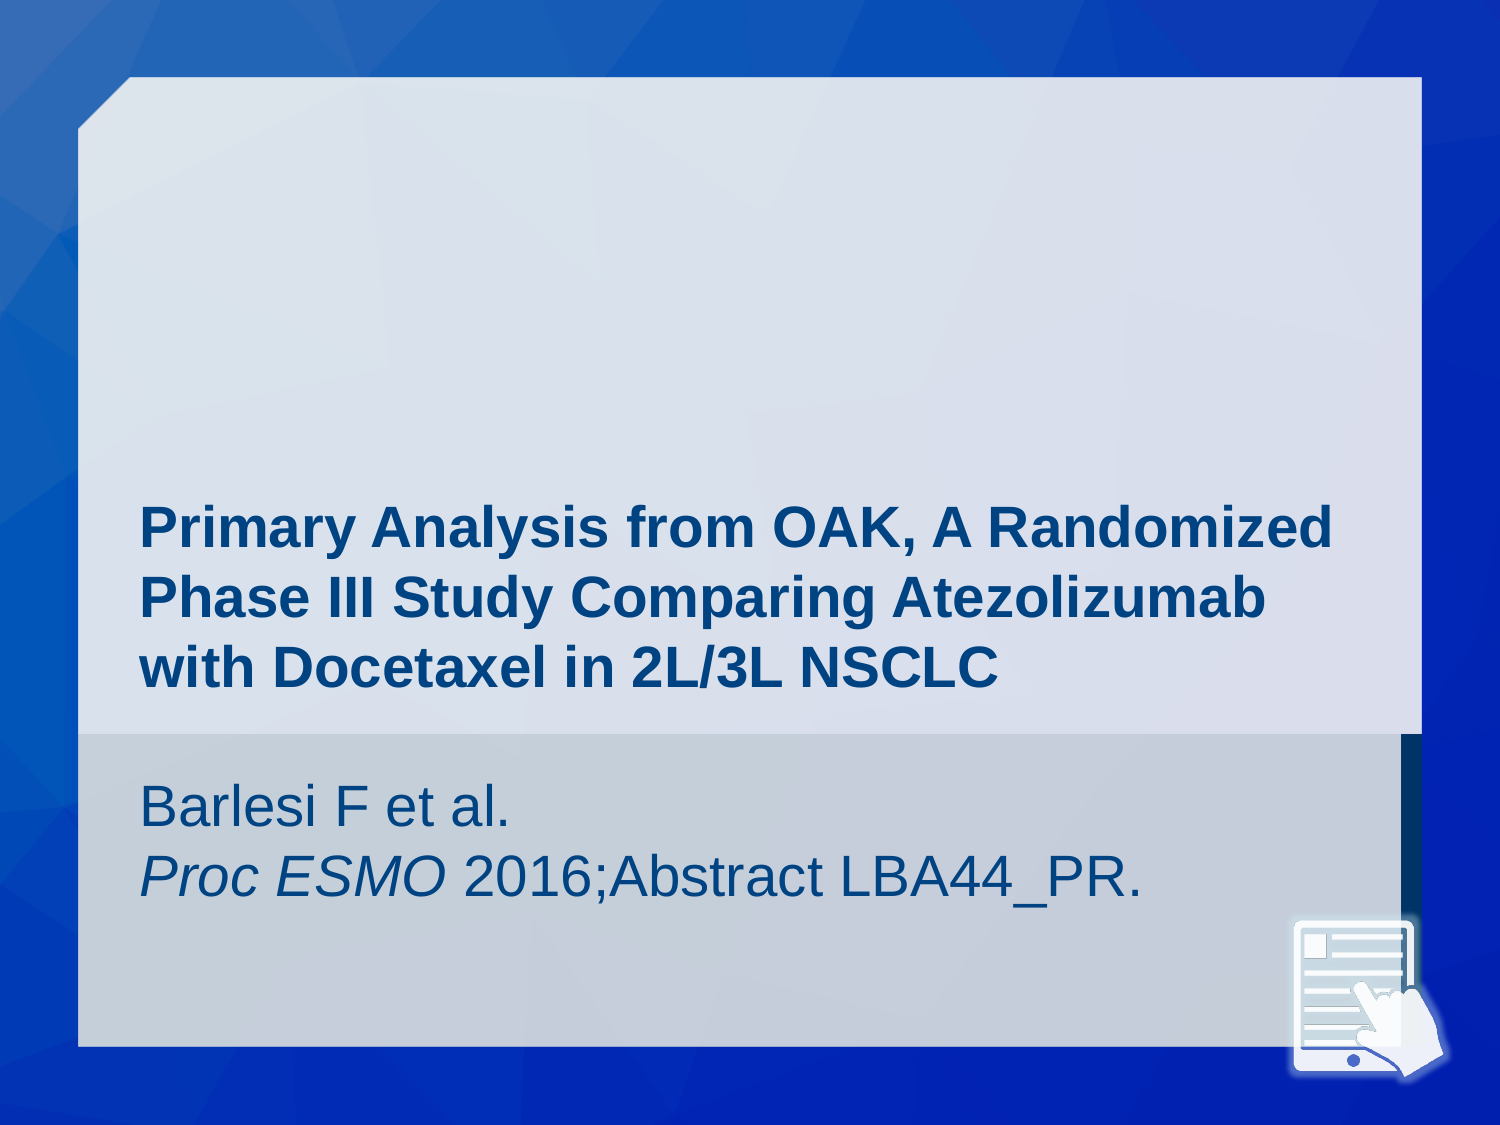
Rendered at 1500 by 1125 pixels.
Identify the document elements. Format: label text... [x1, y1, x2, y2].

picture [0, 0, 1500, 1125]
title Primary Analysis from OAK, A Randomized Phase III Study Comparing Atezolizumab with Docetaxel in 2L/3L NSCLC [79, 79, 1422, 737]
subtitle Barlesi F et al. Proc ESMO 2016;Abstract LBA44_PR. [79, 738, 1400, 1046]
